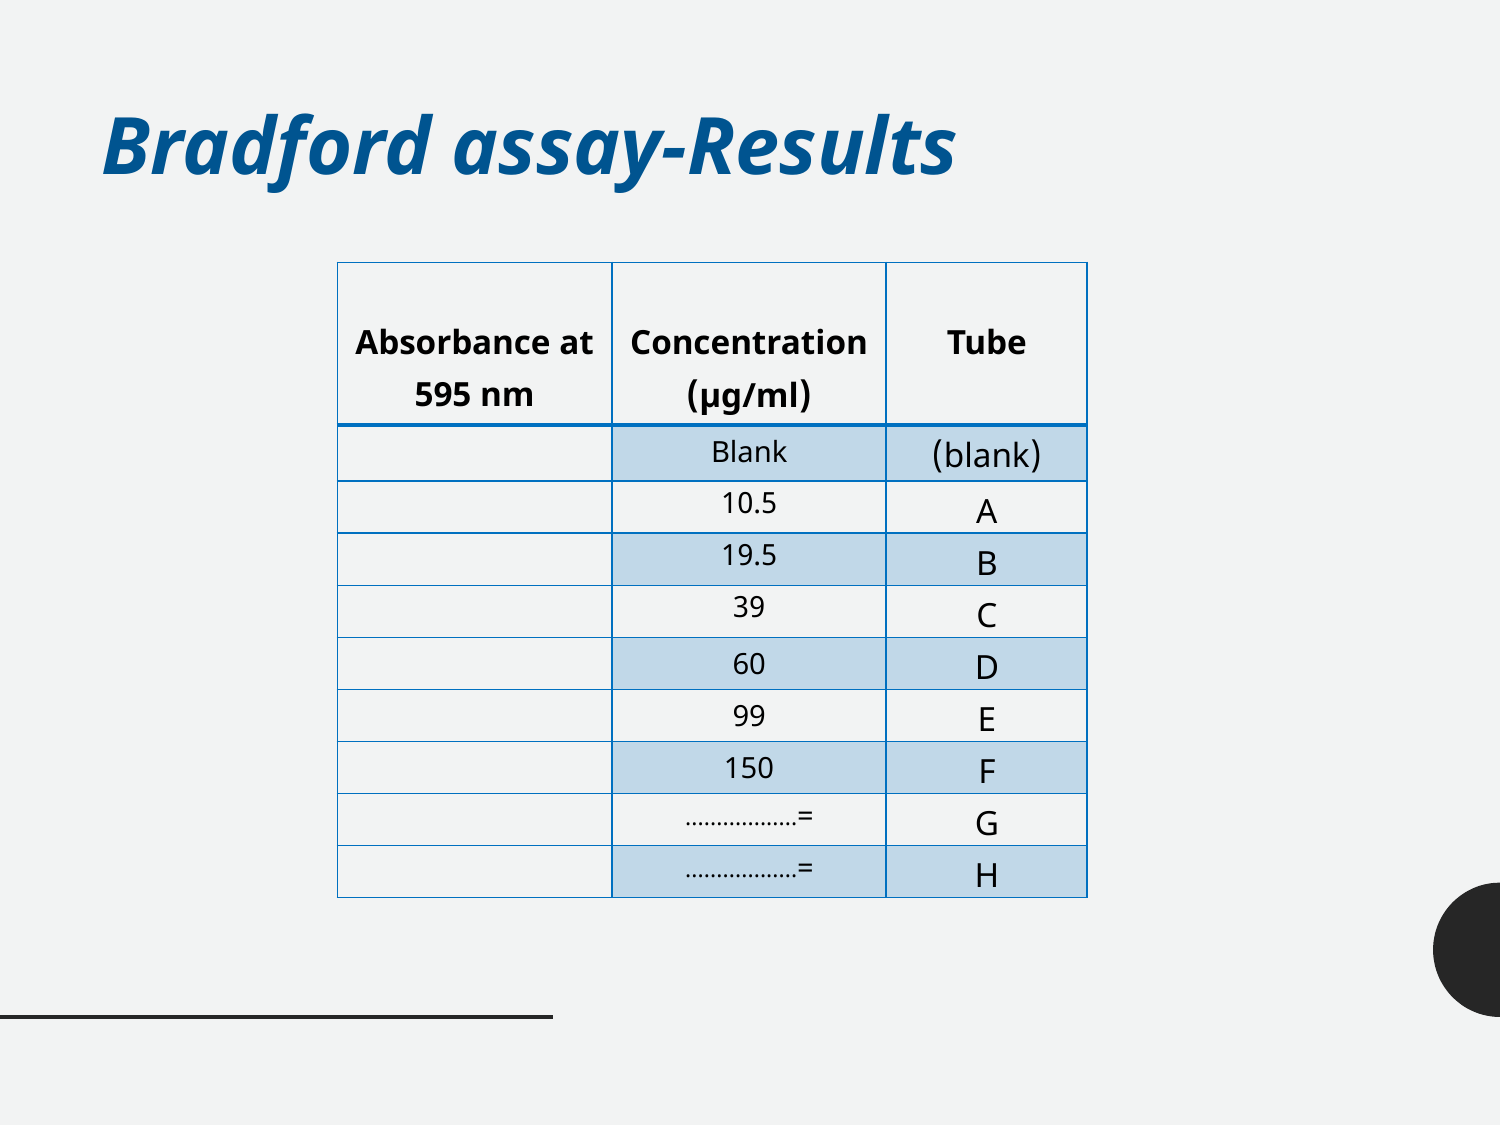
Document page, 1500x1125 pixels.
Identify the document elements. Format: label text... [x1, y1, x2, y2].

table_header Concentration (µg/ml) [613, 263, 885, 423]
table_cell [338, 742, 611, 793]
table_cell D [887, 638, 1086, 689]
table_cell 10.5 [613, 482, 885, 532]
table_cell 60 [613, 638, 885, 689]
table_cell C [887, 586, 1086, 637]
table_cell H [887, 846, 1086, 897]
table_cell F [887, 742, 1086, 793]
table_cell Blank [613, 427, 885, 480]
table_cell 19.5 [613, 534, 885, 585]
table_cell [338, 482, 611, 532]
table_cell (blank) [887, 427, 1086, 480]
table_cell B [887, 534, 1086, 585]
table_cell A [887, 482, 1086, 532]
table_cell [338, 534, 611, 585]
table_cell [338, 586, 611, 637]
text_box Bradford assay-Results [87, 87, 974, 198]
table_header Absorbance at 595 nm [338, 263, 611, 423]
table_cell [338, 846, 611, 897]
table_cell G [887, 794, 1086, 845]
table_cell E [887, 690, 1086, 741]
table_cell 150 [613, 742, 885, 793]
table_cell =.................. [613, 794, 885, 845]
table_cell [338, 638, 611, 689]
table_cell =.................. [613, 846, 885, 897]
table_cell [338, 690, 611, 741]
table_cell 39 [613, 586, 885, 637]
table_header Tube [887, 263, 1086, 423]
table_cell 99 [613, 690, 885, 741]
table_cell [338, 427, 611, 480]
table_cell [338, 794, 611, 845]
